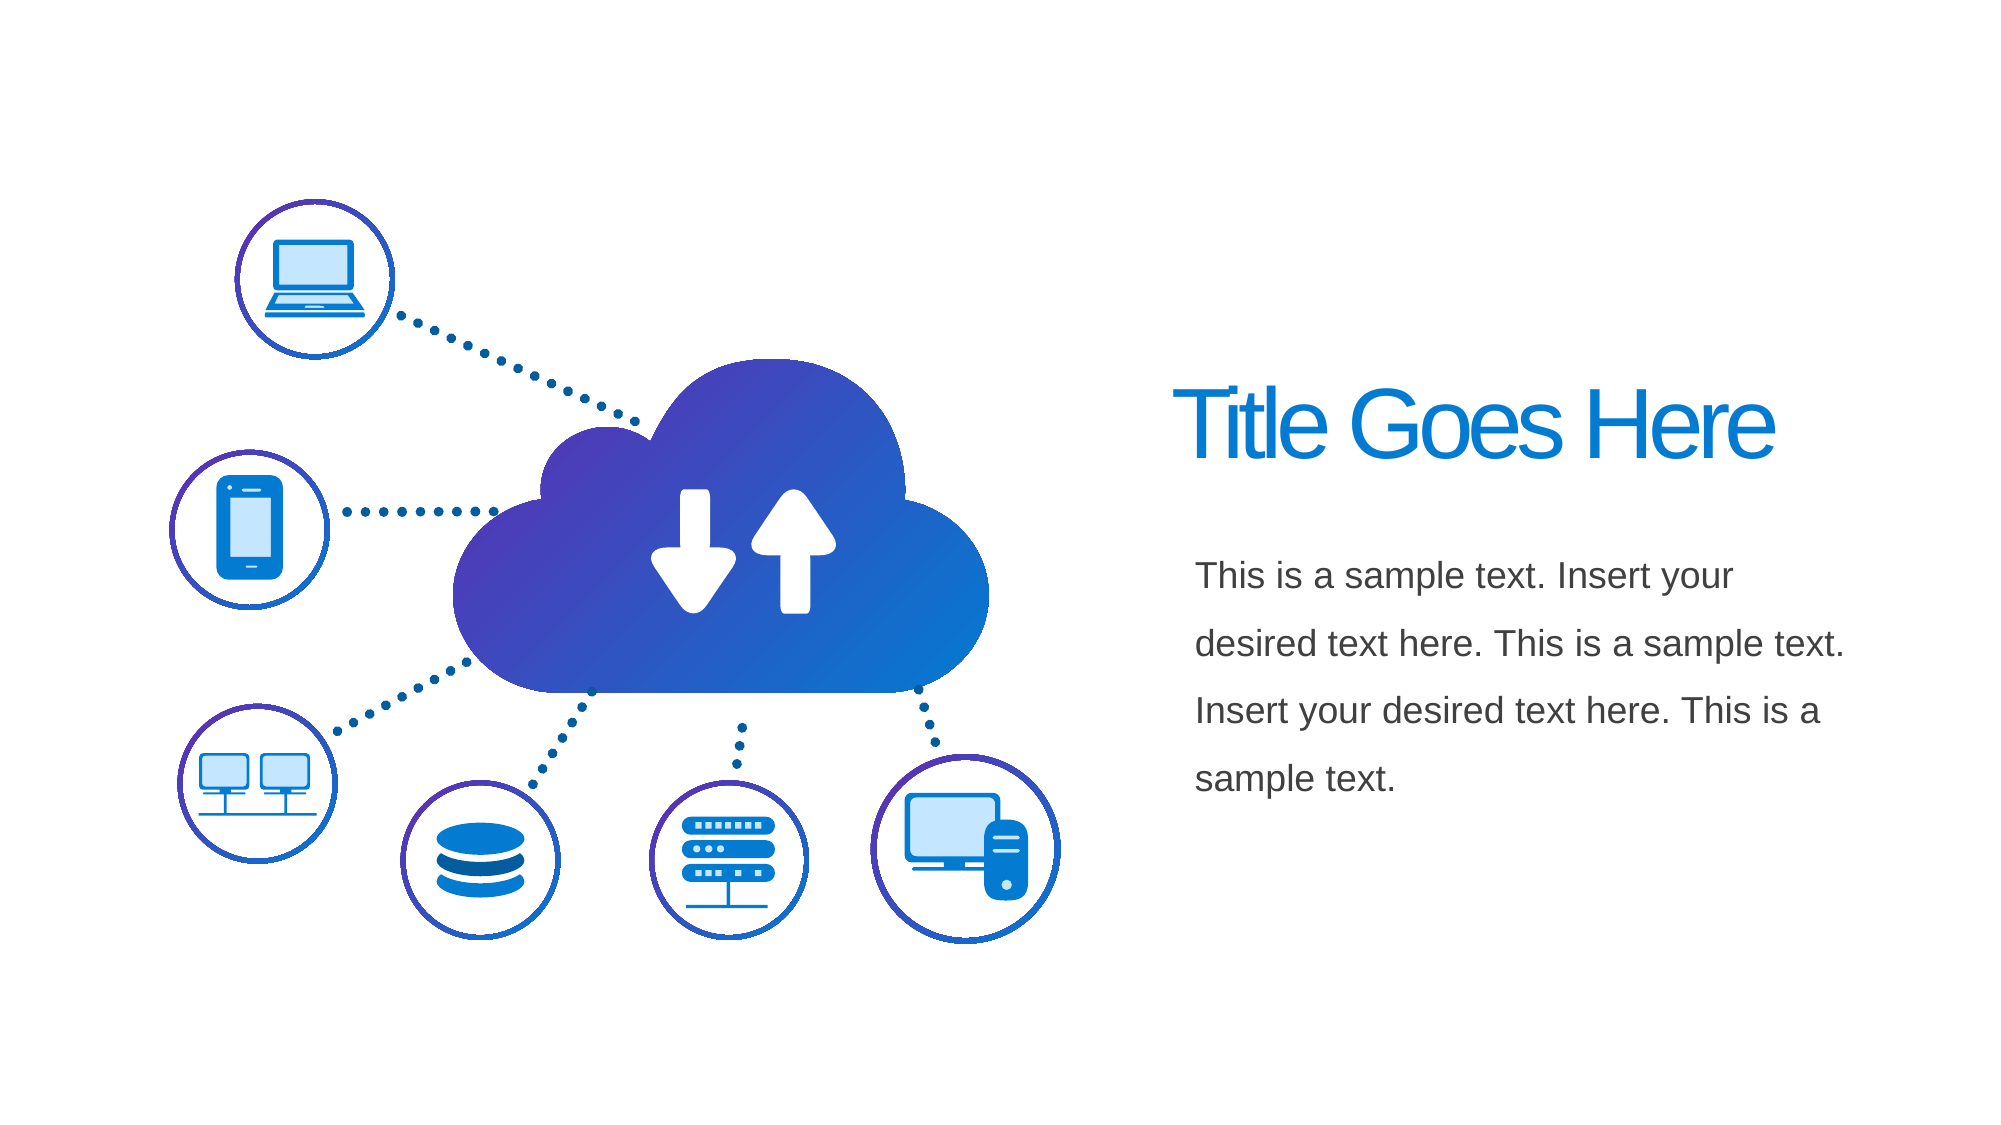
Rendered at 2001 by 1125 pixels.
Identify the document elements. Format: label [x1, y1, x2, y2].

text_box [1157, 351, 1976, 809]
text_box [169, 199, 1061, 944]
